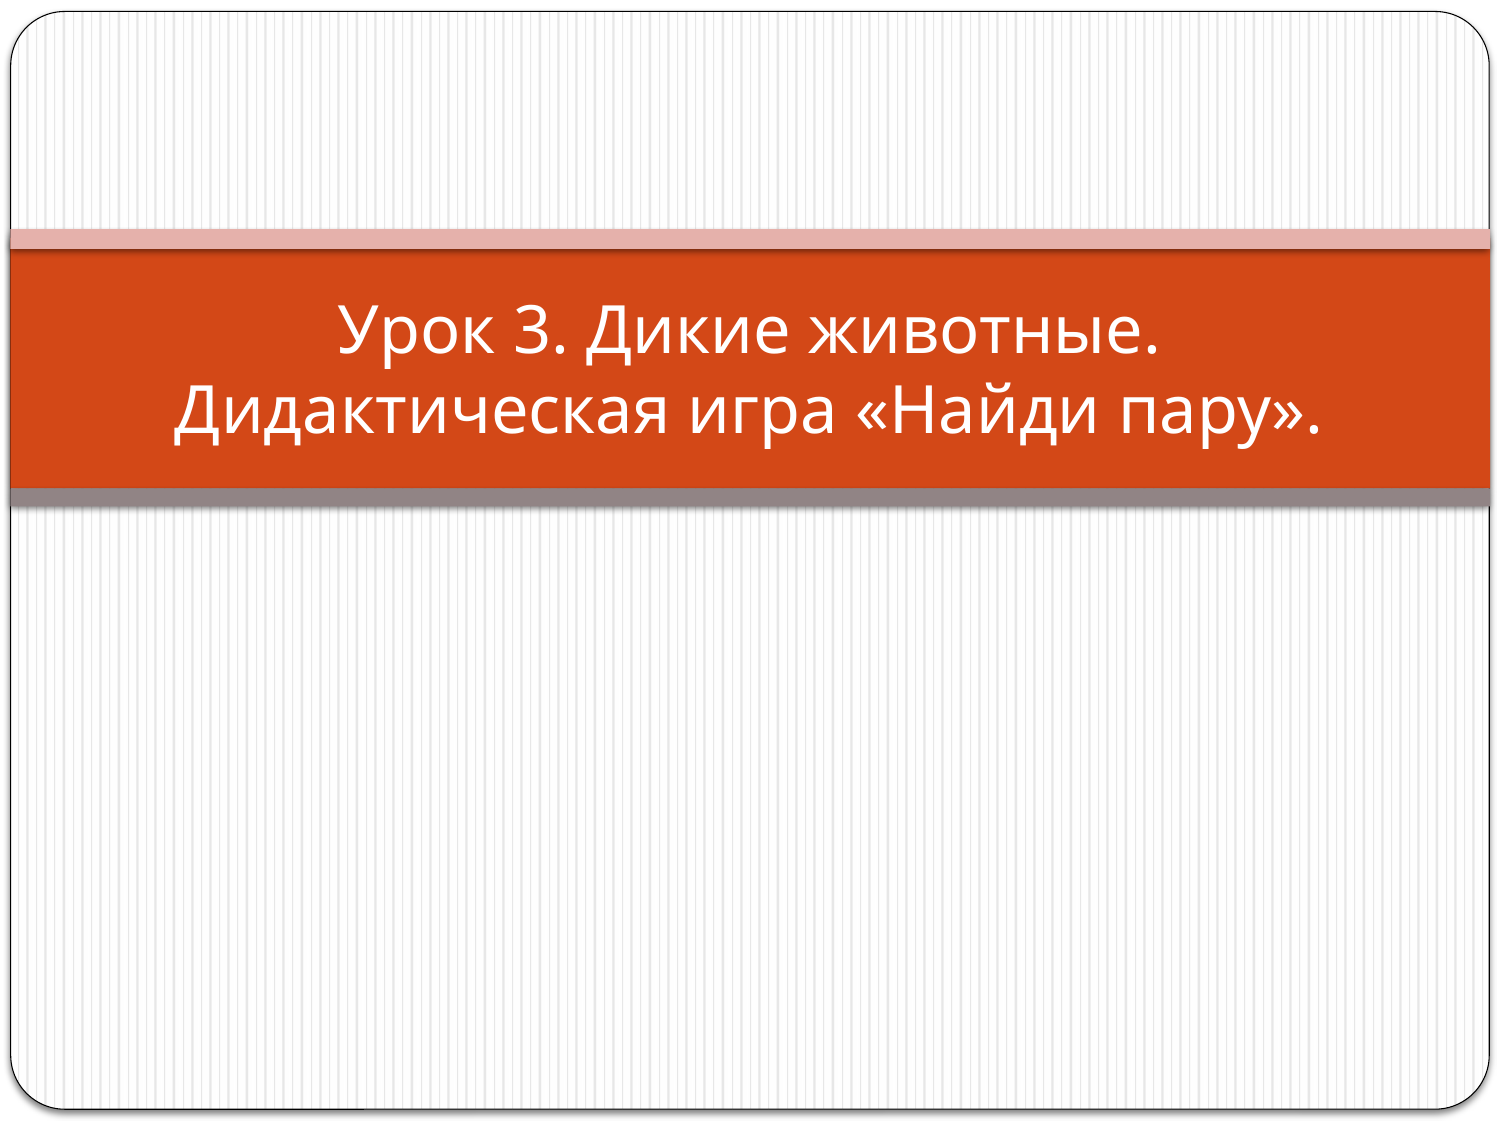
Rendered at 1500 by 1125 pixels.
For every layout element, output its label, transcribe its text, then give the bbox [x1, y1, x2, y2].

title Урок 3. Дикие животные. Дидактическая игра «Найди пару». [112, 149, 1388, 591]
